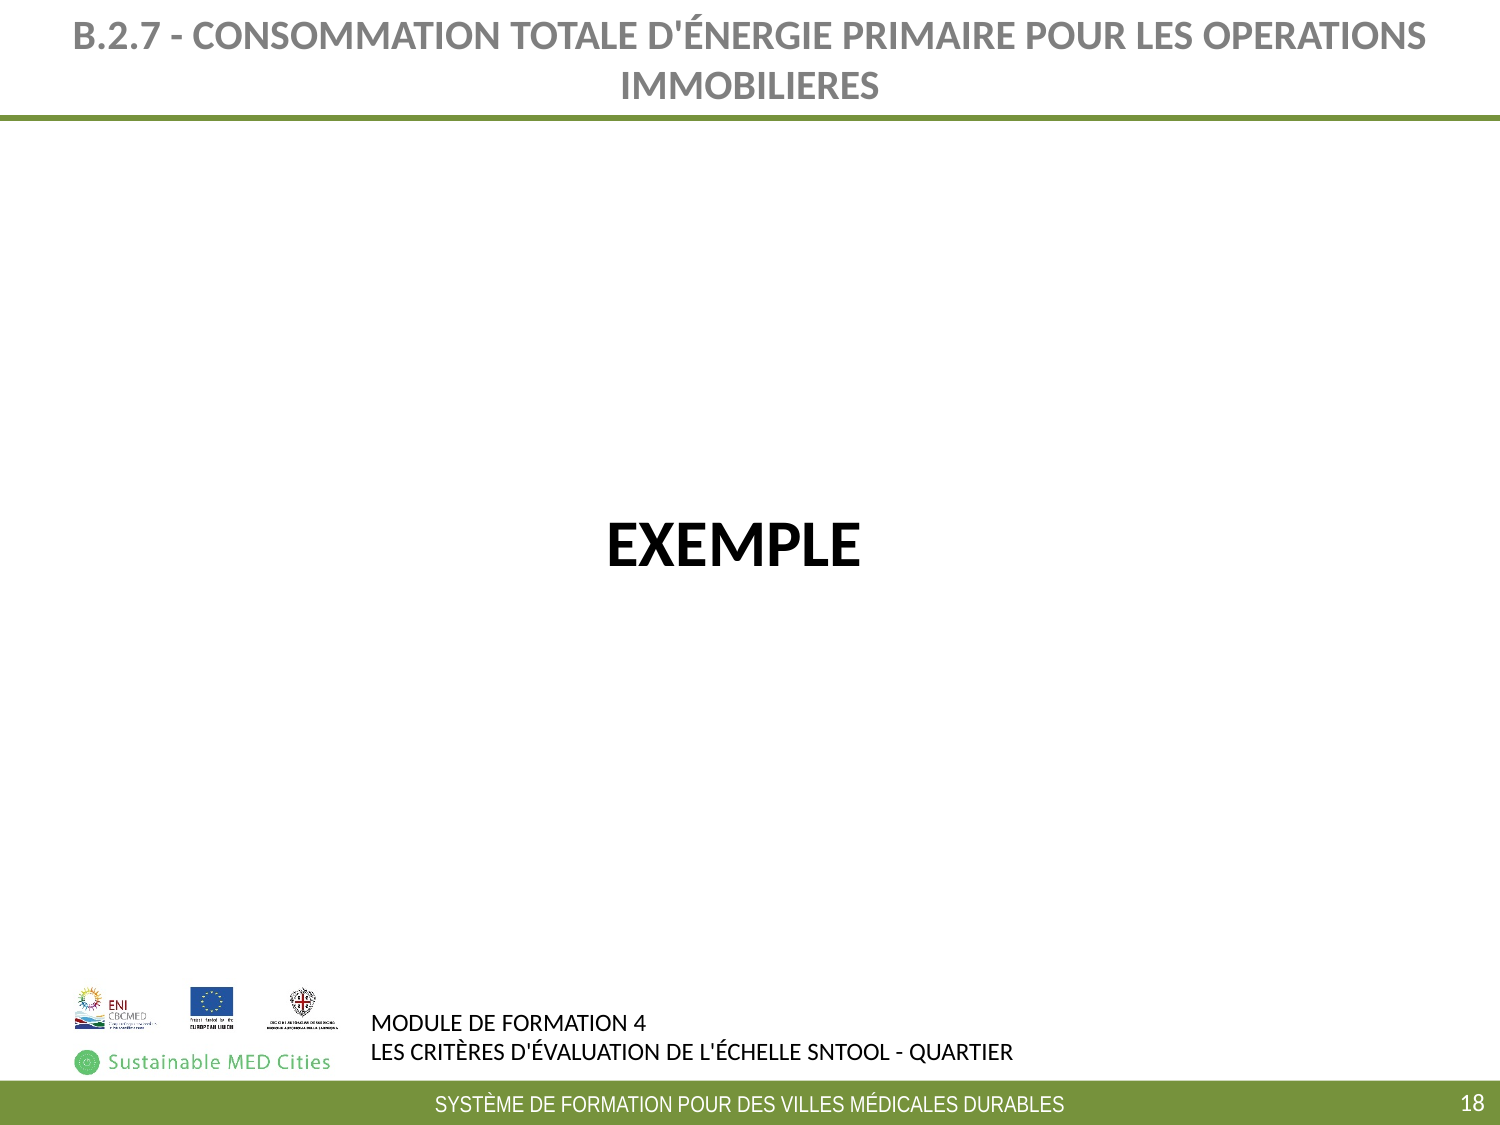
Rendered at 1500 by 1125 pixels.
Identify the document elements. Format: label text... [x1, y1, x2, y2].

list EXEMPLE [43, 262, 1425, 944]
title B.2.7 - CONSOMMATION TOTALE D'ÉNERGIE PRIMAIRE POUR LES OPERATIONS IMMOBILIERES [0, 0, 1500, 117]
slide_number ‹#› [1149, 1078, 1500, 1125]
picture [62, 978, 356, 1080]
